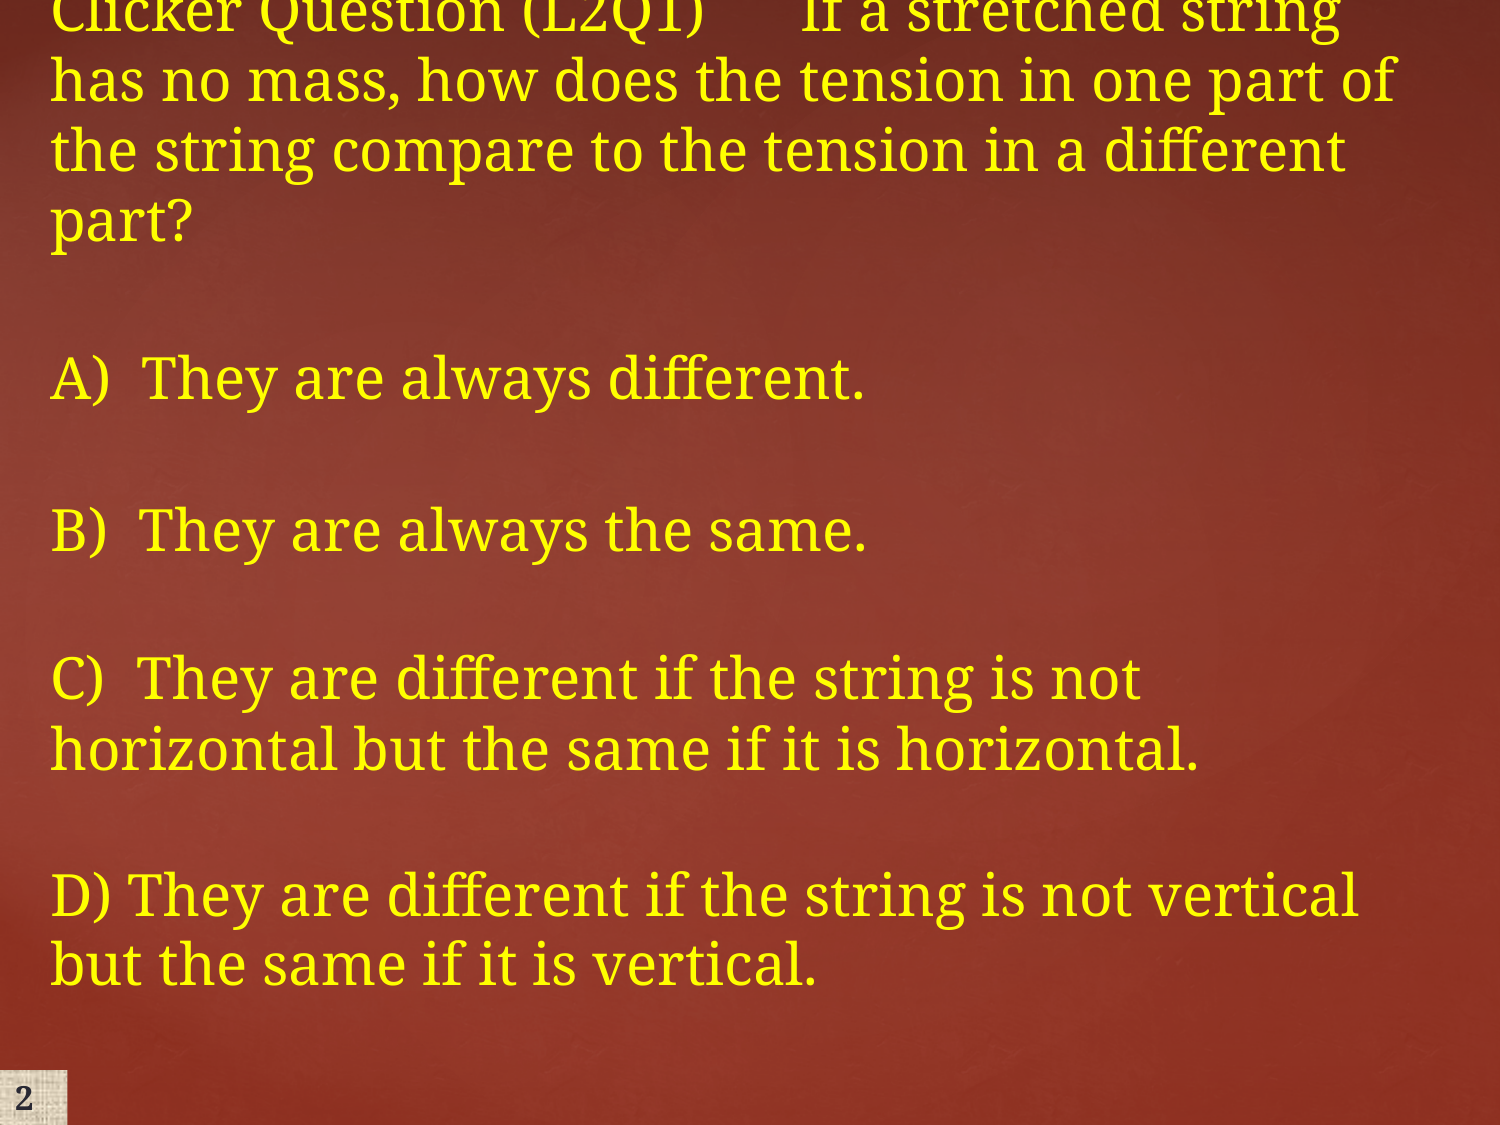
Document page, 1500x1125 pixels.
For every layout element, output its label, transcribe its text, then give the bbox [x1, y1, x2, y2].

text_box B) They are always the same. [35, 503, 1386, 571]
text_box Clicker Question (L2Q1) If a stretched string has no mass, how does the tension in one part of the string compare to the tension in a different part? [35, 44, 1427, 261]
text_box A) They are always different. [35, 345, 1386, 419]
text_box C) They are different if the string is not horizontal but the same if it is horizontal. [35, 654, 1386, 790]
text_box 2 [0, 1070, 68, 1125]
text_box D) They are different if the string is not vertical but the same if it is vertical. [35, 873, 1386, 1006]
